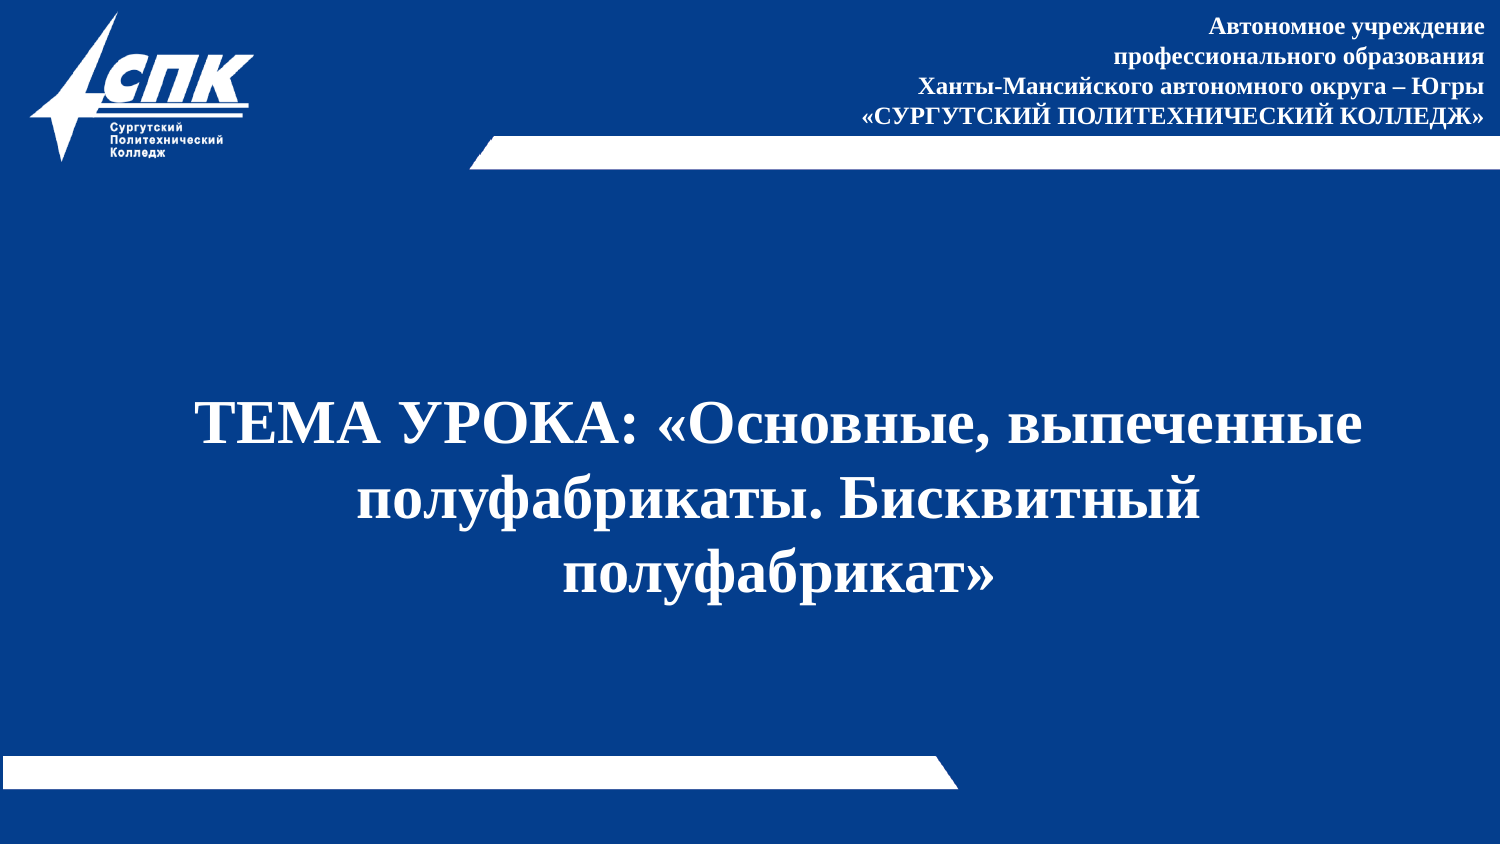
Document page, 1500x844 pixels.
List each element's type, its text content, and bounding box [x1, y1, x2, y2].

picture [456, 131, 1500, 171]
picture [29, 11, 255, 163]
picture [3, 752, 963, 795]
title ТЕМА УРОКА: «Основные, выпеченные полуфабрикаты. Бисквитный полуфабрикат» [141, 262, 1418, 644]
text_box Автономное учреждение профессионального образования Ханты-Мансийского автономного округа – Югры «СУРГУТСКИЙ ПОЛИТЕХНИЧЕСКИЙ КОЛЛЕДЖ» [749, 2, 1500, 131]
